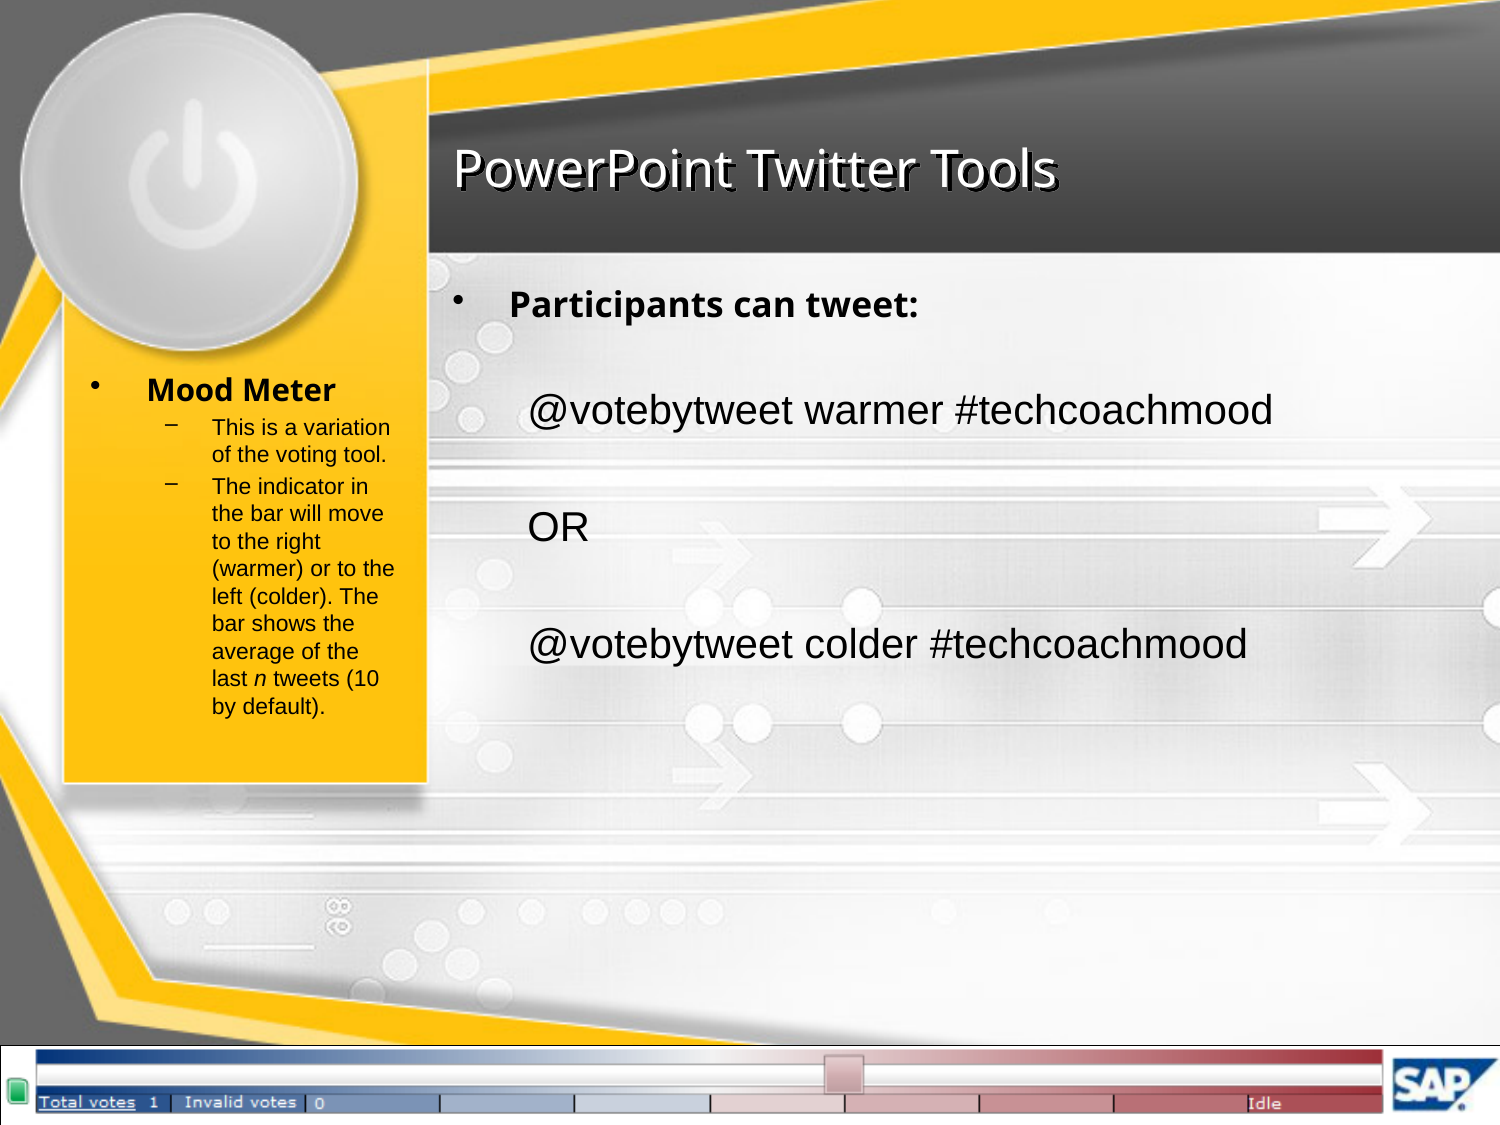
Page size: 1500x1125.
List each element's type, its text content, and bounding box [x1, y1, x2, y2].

picture [0, 0, 1500, 1045]
picture [1, 1046, 1500, 1125]
title PowerPoint Twitter Tools [437, 99, 1426, 233]
list Participants can tweet: @votebytweet warmer #techcoachmood OR @votebytweet colder #techcoachmood [437, 274, 1426, 1006]
text_box Mood Meter This is a variation of the voting tool. The indicator in the bar will move to the right (warmer) or to the left (colder). The bar shows the average of the last n tweets (10 by default). [75, 362, 413, 775]
